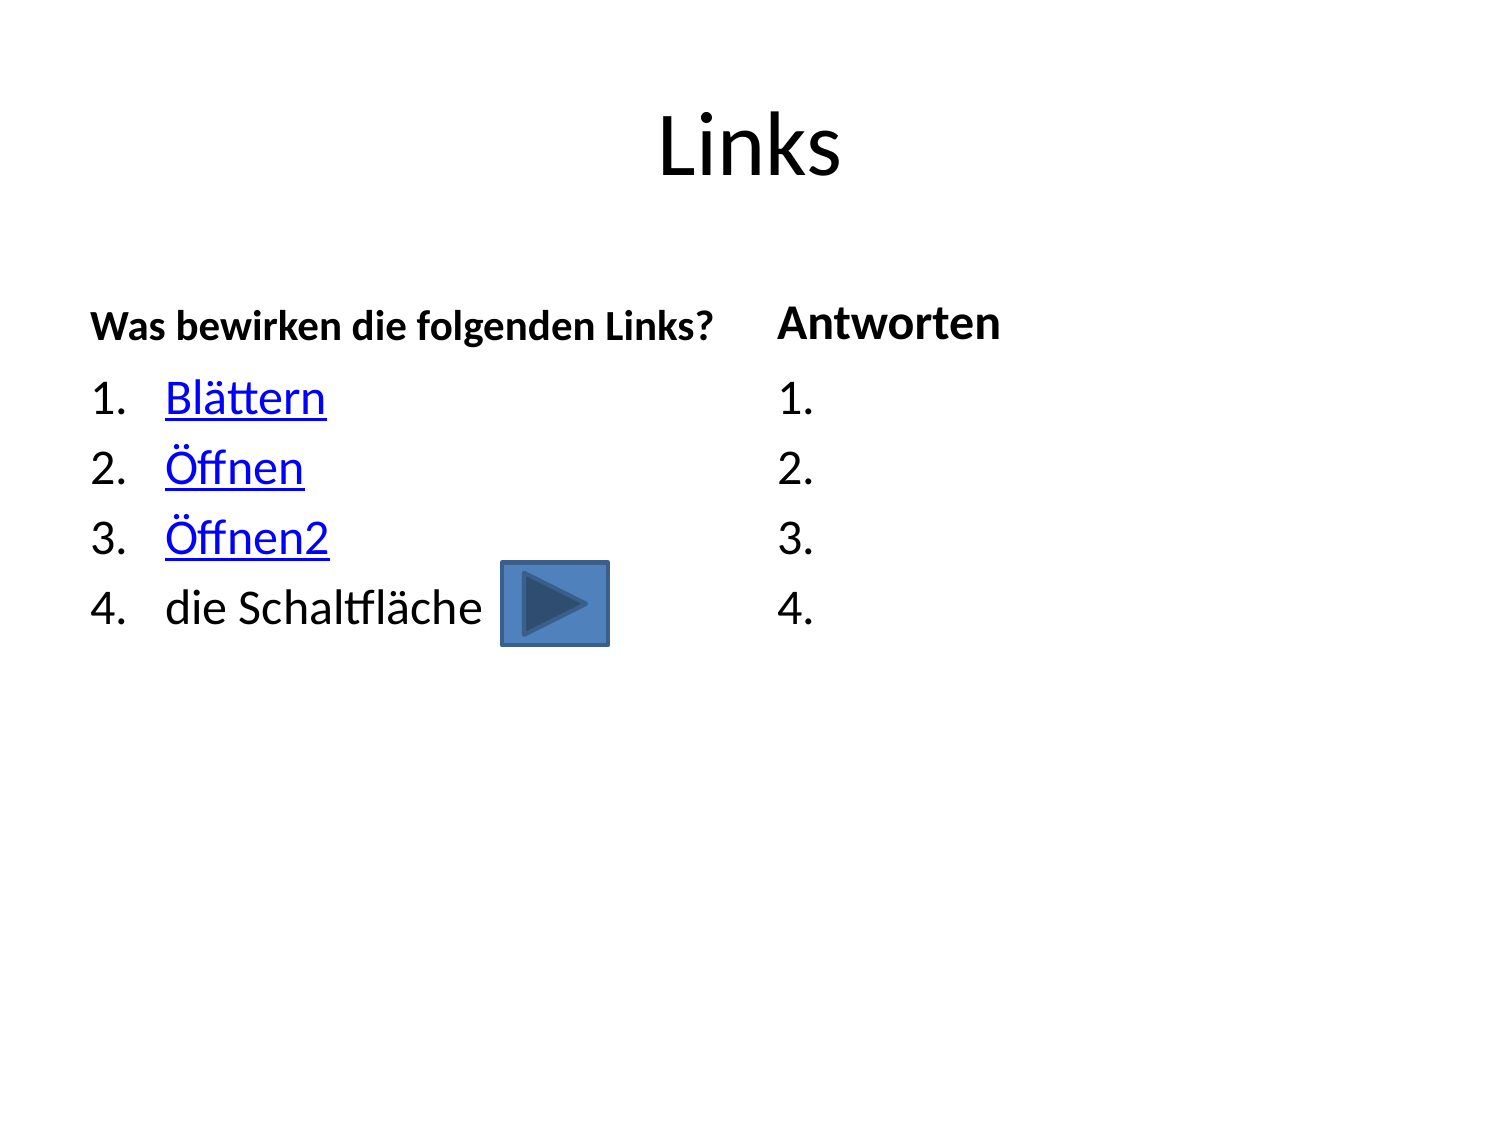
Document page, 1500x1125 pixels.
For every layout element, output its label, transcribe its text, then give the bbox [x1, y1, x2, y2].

title Links [75, 45, 1425, 233]
list [761, 356, 1425, 1005]
list Was bewirken die folgenden Links? [75, 251, 738, 356]
list Blättern Öffnen Öffnen2 die Schaltfläche [75, 356, 738, 1005]
list Antworten [761, 251, 1425, 356]
text_box [500, 560, 610, 647]
